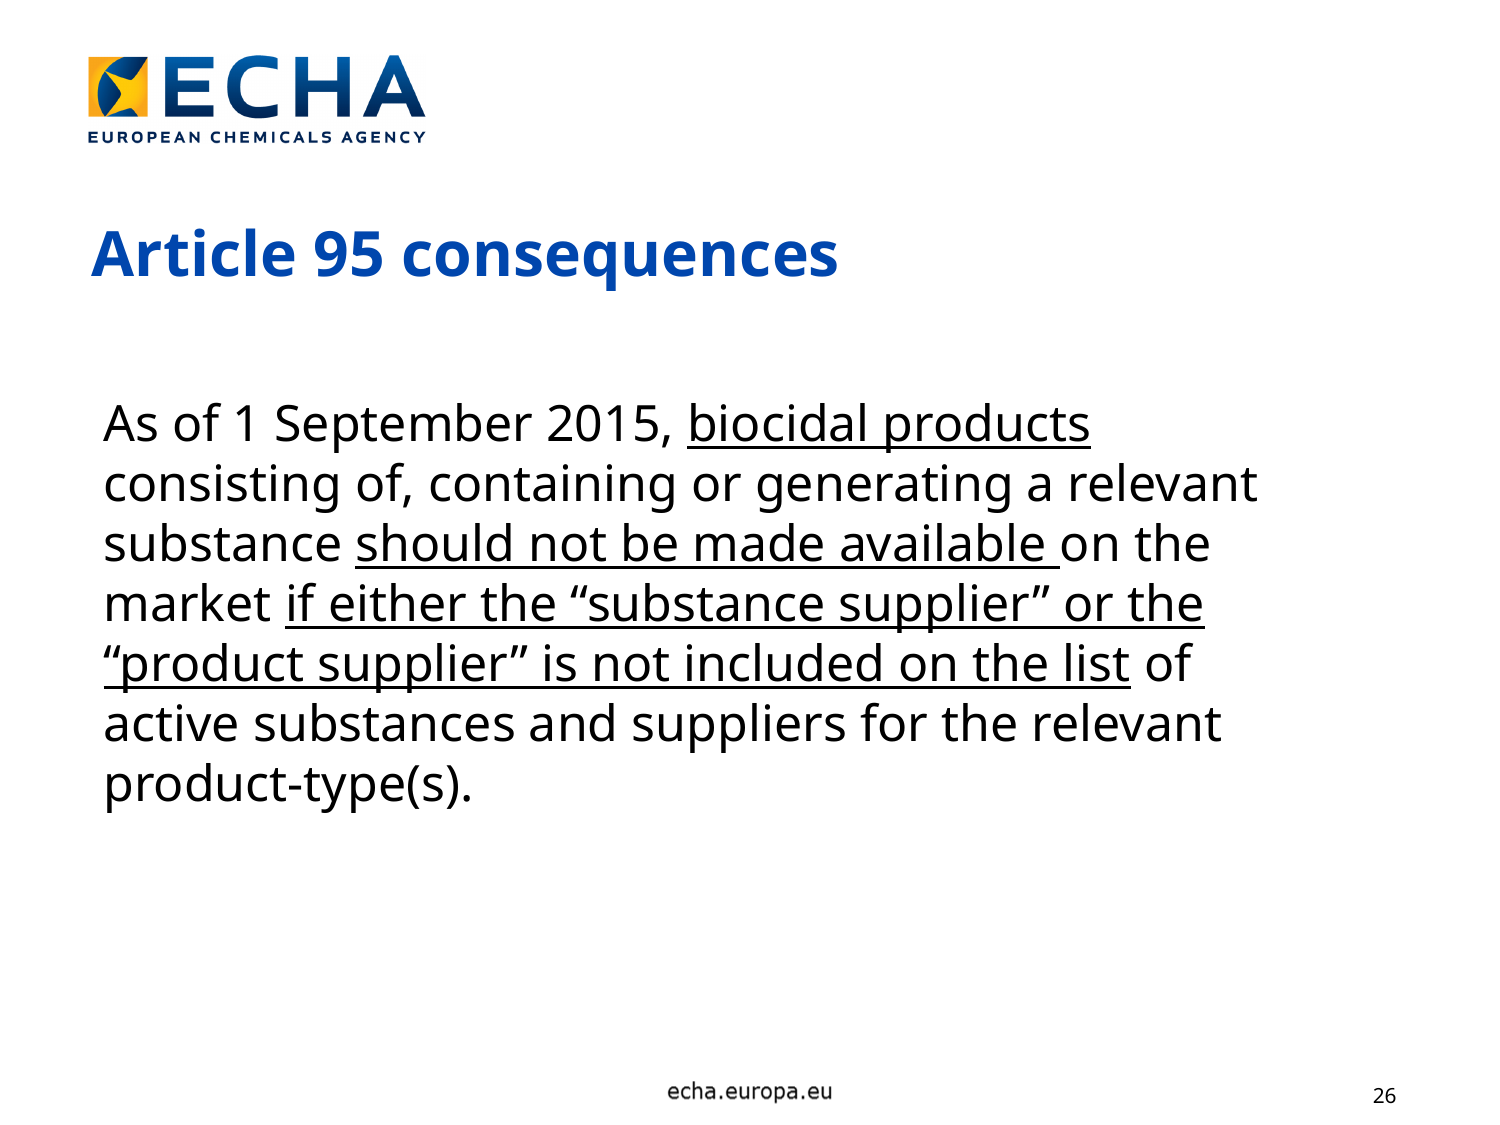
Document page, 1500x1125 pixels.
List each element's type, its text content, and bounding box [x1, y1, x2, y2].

slide_number 26 [1174, 1074, 1412, 1125]
list Article 95 consequences [76, 206, 1471, 296]
list As of 1 September 2015, biocidal products consisting of, containing or generating a relevant substance should not be made available on the market if either the “substance supplier” or the “product supplier” is not included on the list of active substances and suppliers for the relevant product-type(s). [88, 314, 1353, 1034]
picture [620, 1070, 880, 1125]
picture [88, 54, 426, 144]
